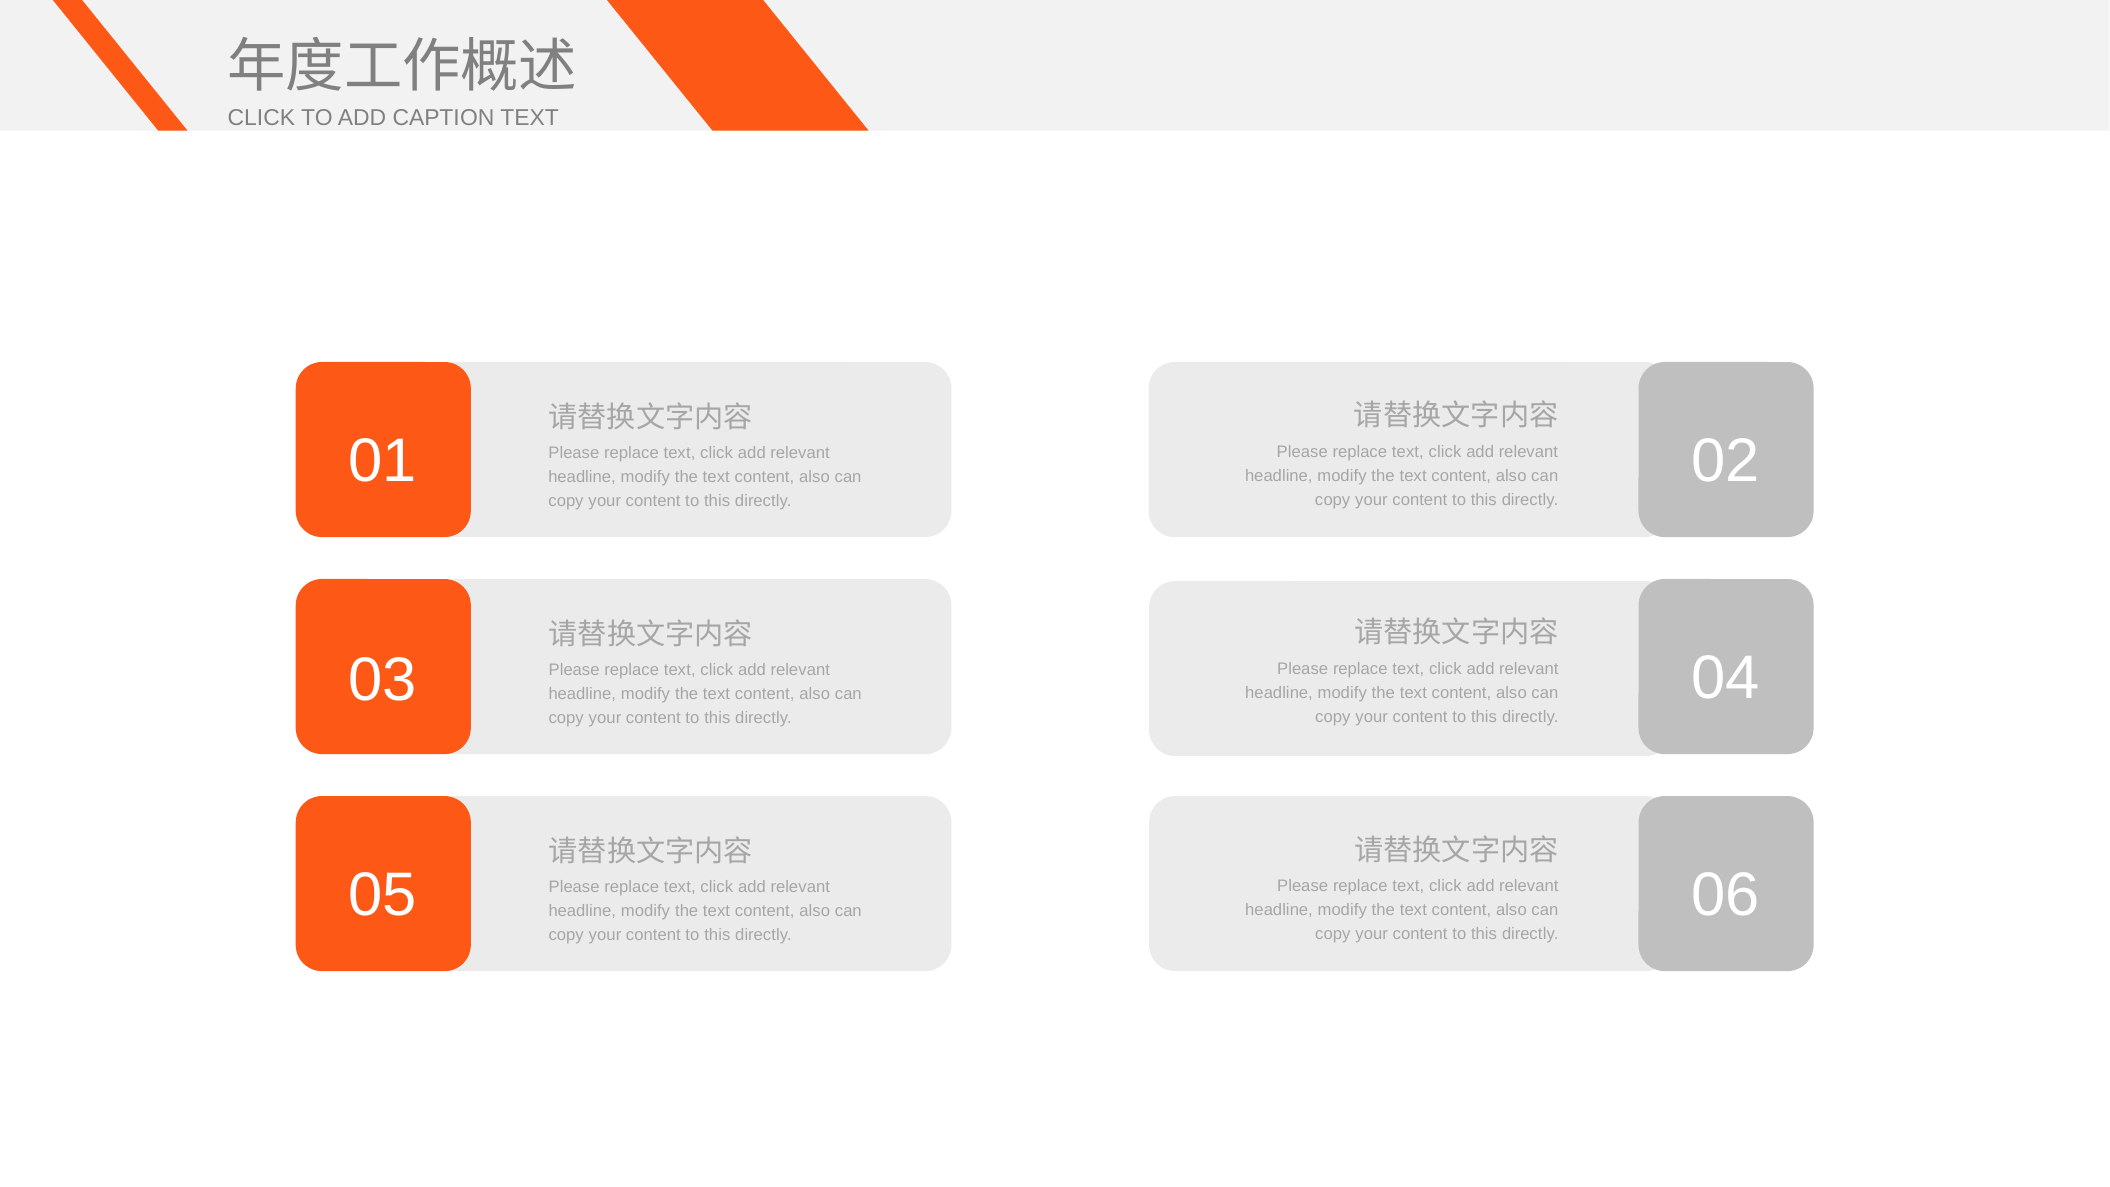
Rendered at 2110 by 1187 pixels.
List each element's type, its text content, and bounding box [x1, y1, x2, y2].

text_box CLICK TO ADD CAPTION TEXT [227, 102, 607, 131]
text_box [295, 361, 1814, 972]
text_box 年度工作概述 [227, 27, 607, 98]
